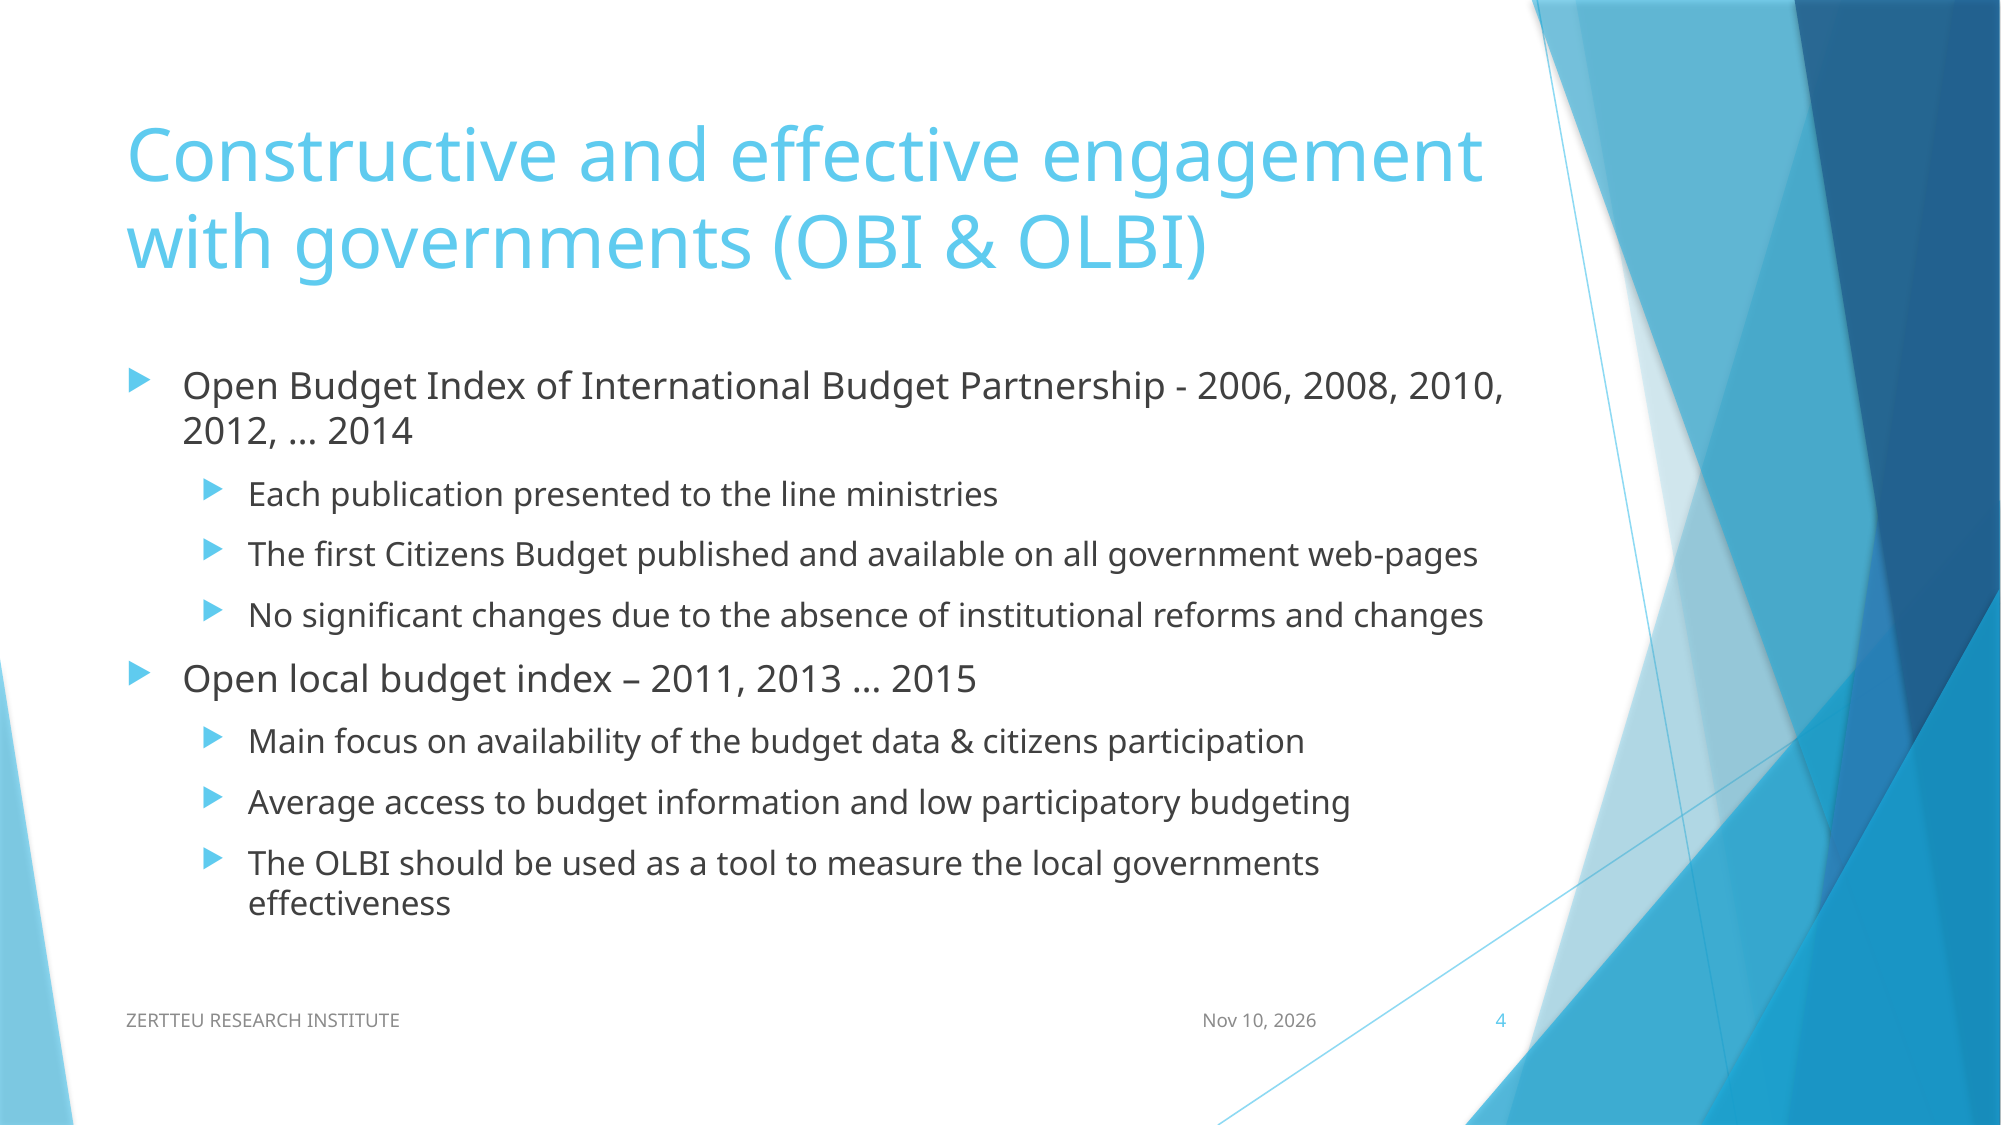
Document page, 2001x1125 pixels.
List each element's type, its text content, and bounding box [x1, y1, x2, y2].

footer ZERTTEU RESEARCH INSTITUTE [111, 991, 1145, 1051]
list Open Budget Index of International Budget Partnership - 2006, 2008, 2010, 2012, … 2014 Each publication presented to the line ministries The first Citizens Budget published and available on all government web-pages No significant changes due to the absence of institutional reforms and changes Open local budget index – 2011, 2013 … 2015 Main focus on availability of the budget data & citizens participation Average access to budget information and low participatory budgeting The OLBI should be used as a tool to measure the local governments effectiveness [111, 354, 1522, 1020]
slide_number 8-Dec-14 [1181, 991, 1332, 1051]
slide_number 4 [1409, 991, 1522, 1051]
title Constructive and effective engagement with governments (OBI & OLBI) [111, 99, 1522, 317]
